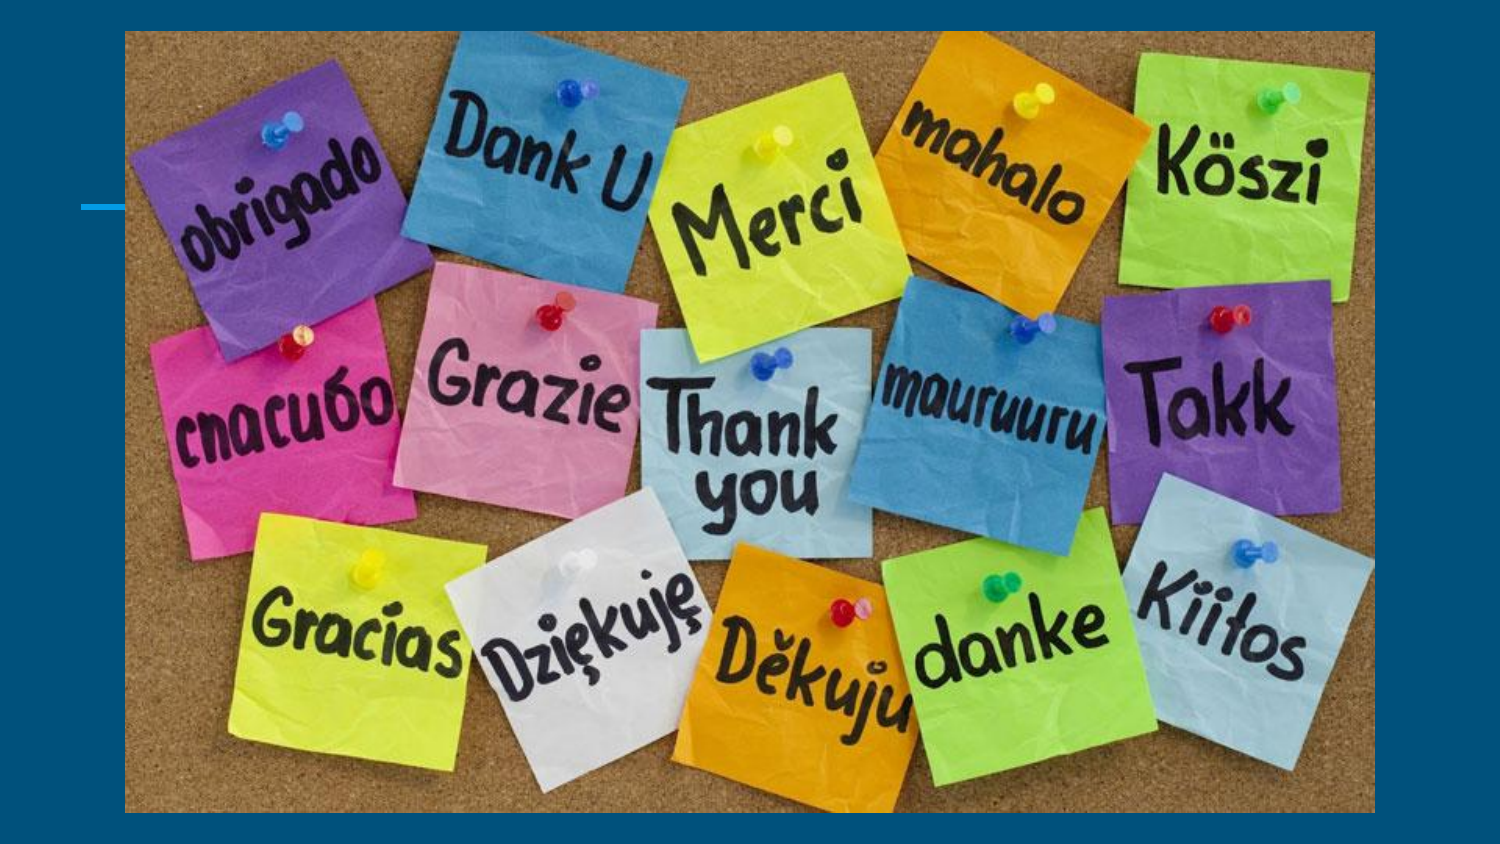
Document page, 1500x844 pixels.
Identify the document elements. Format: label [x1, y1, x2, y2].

picture [126, 32, 1374, 812]
